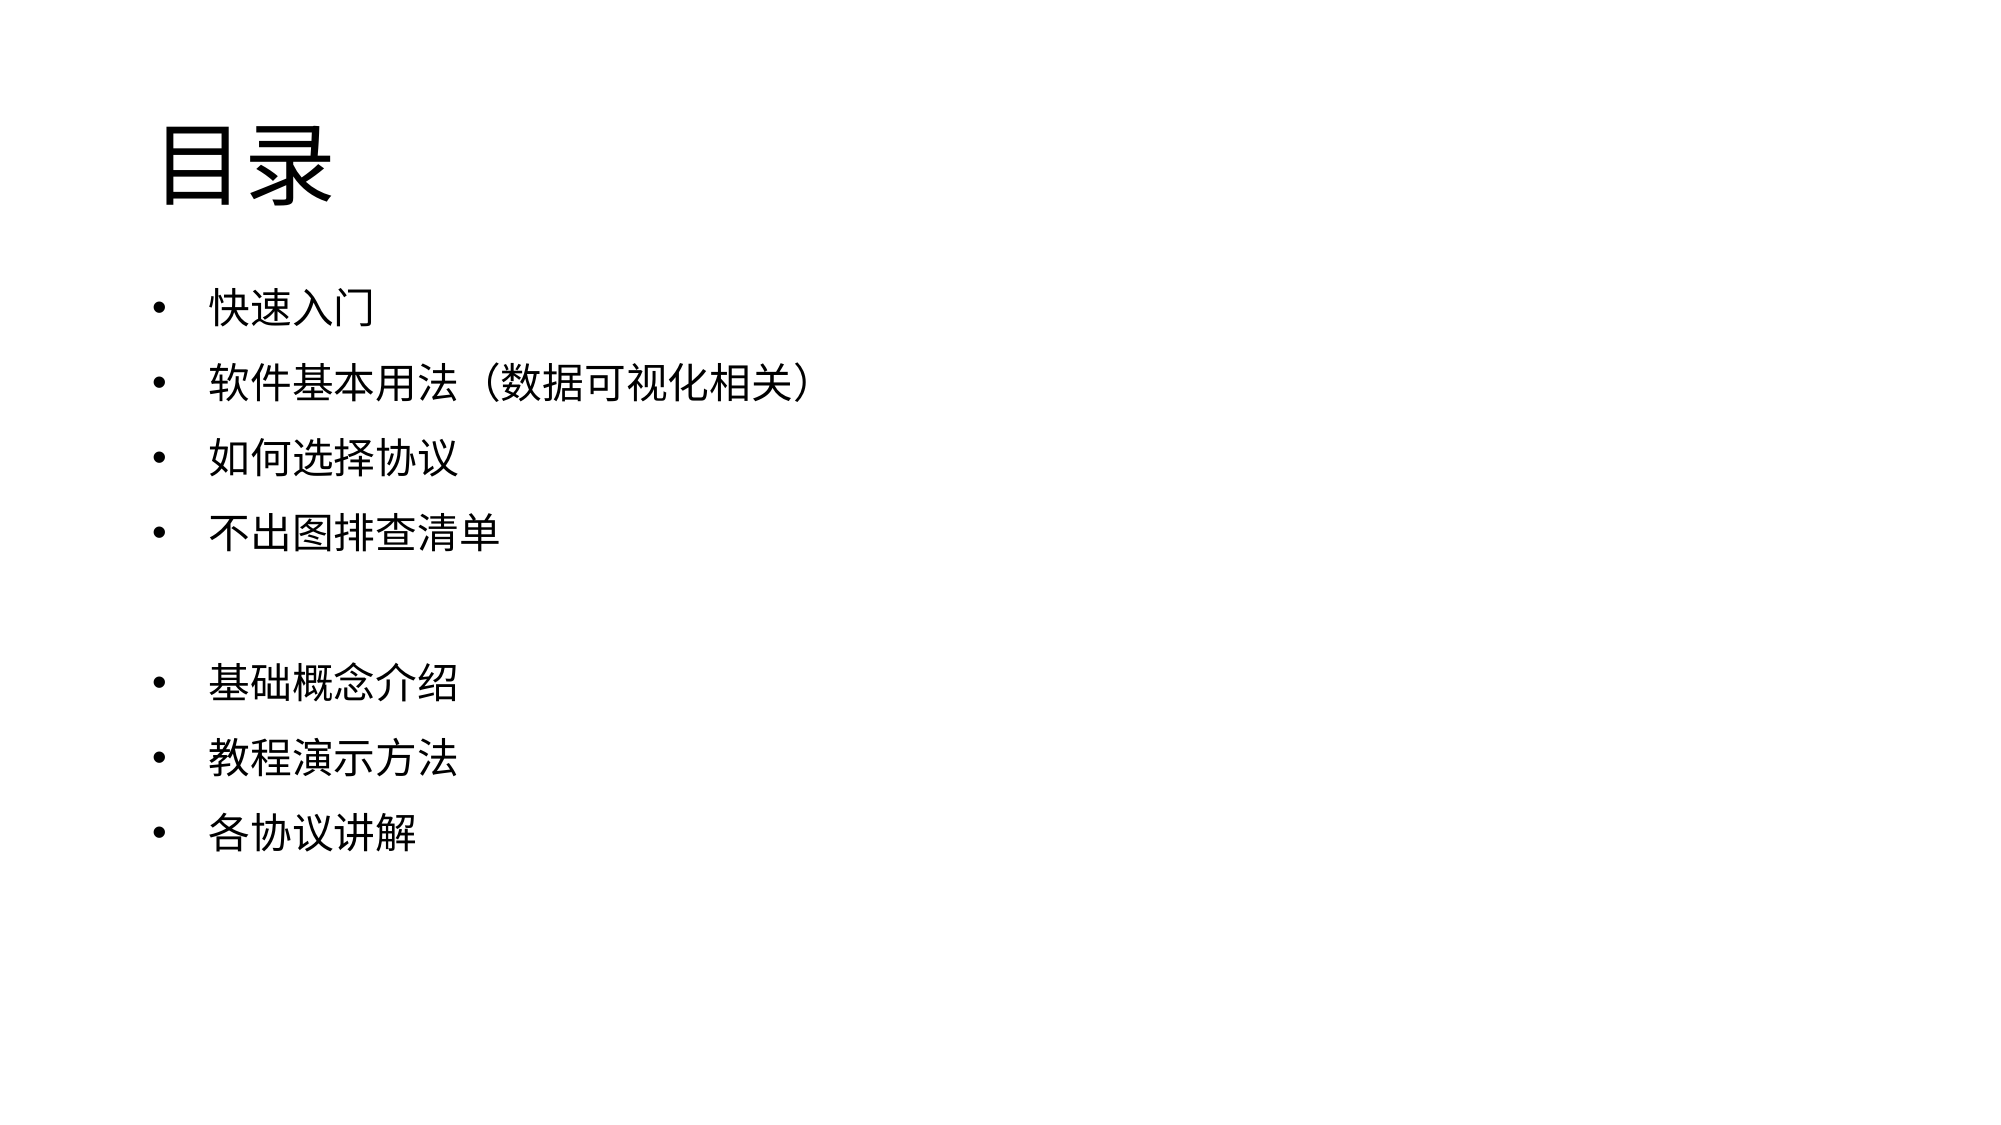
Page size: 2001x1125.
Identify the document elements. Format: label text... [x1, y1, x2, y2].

text_box 快速入门 软件基本用法（数据可视化相关） 如何选择协议 不出图排查清单 基础概念介绍 教程演示方法 各协议讲解 [137, 249, 1754, 865]
title 目录 [137, 59, 1863, 278]
